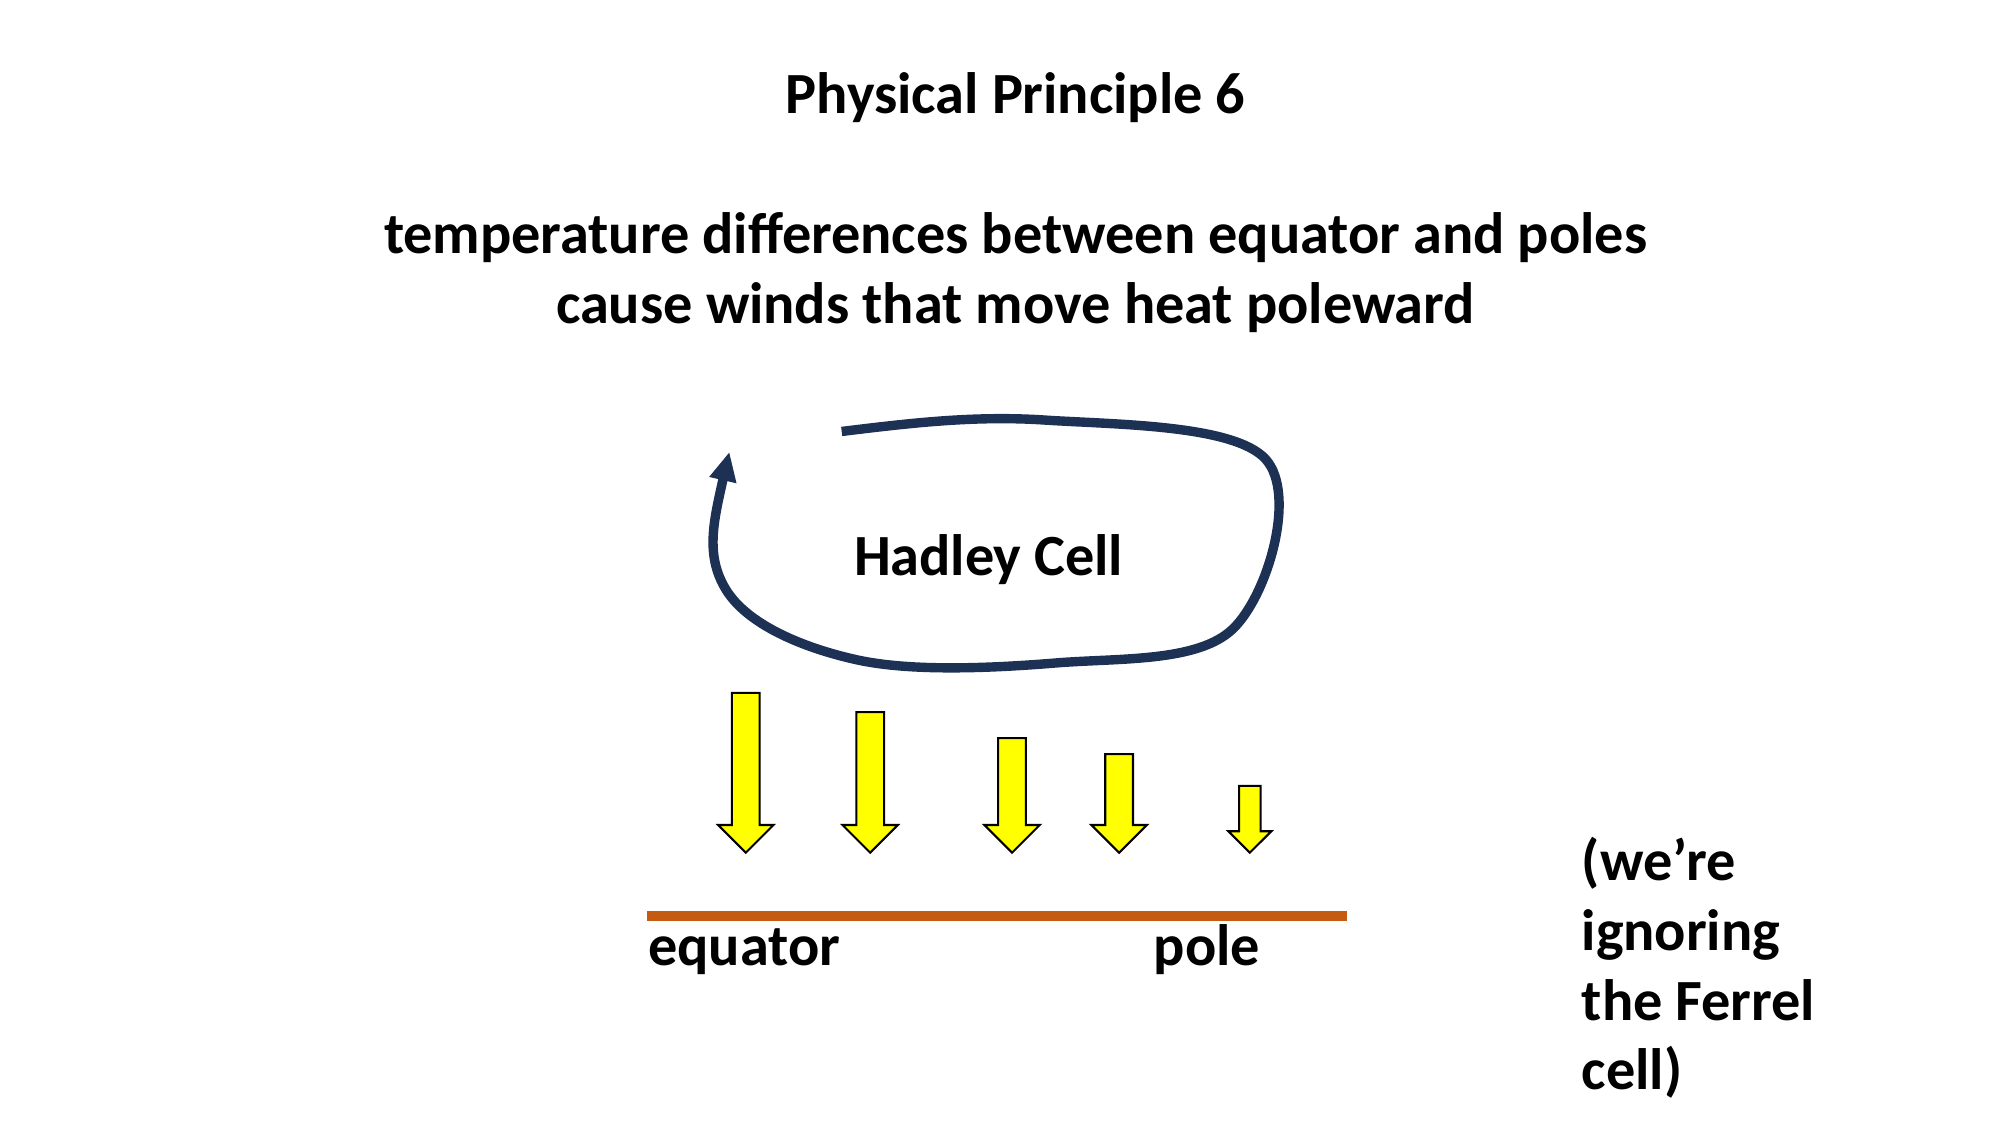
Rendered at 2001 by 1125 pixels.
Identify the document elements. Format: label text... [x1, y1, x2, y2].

text_box Hadley Cell [839, 509, 1161, 665]
text_box Physical Principle 6 temperature differences between equator and poles cause winds that move heat poleward [130, 47, 1902, 413]
text_box [712, 417, 1281, 657]
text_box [633, 692, 1367, 1057]
text_box (we’re ignoring the Ferrel cell) [1567, 814, 1889, 1125]
text_box [881, 665, 1044, 669]
